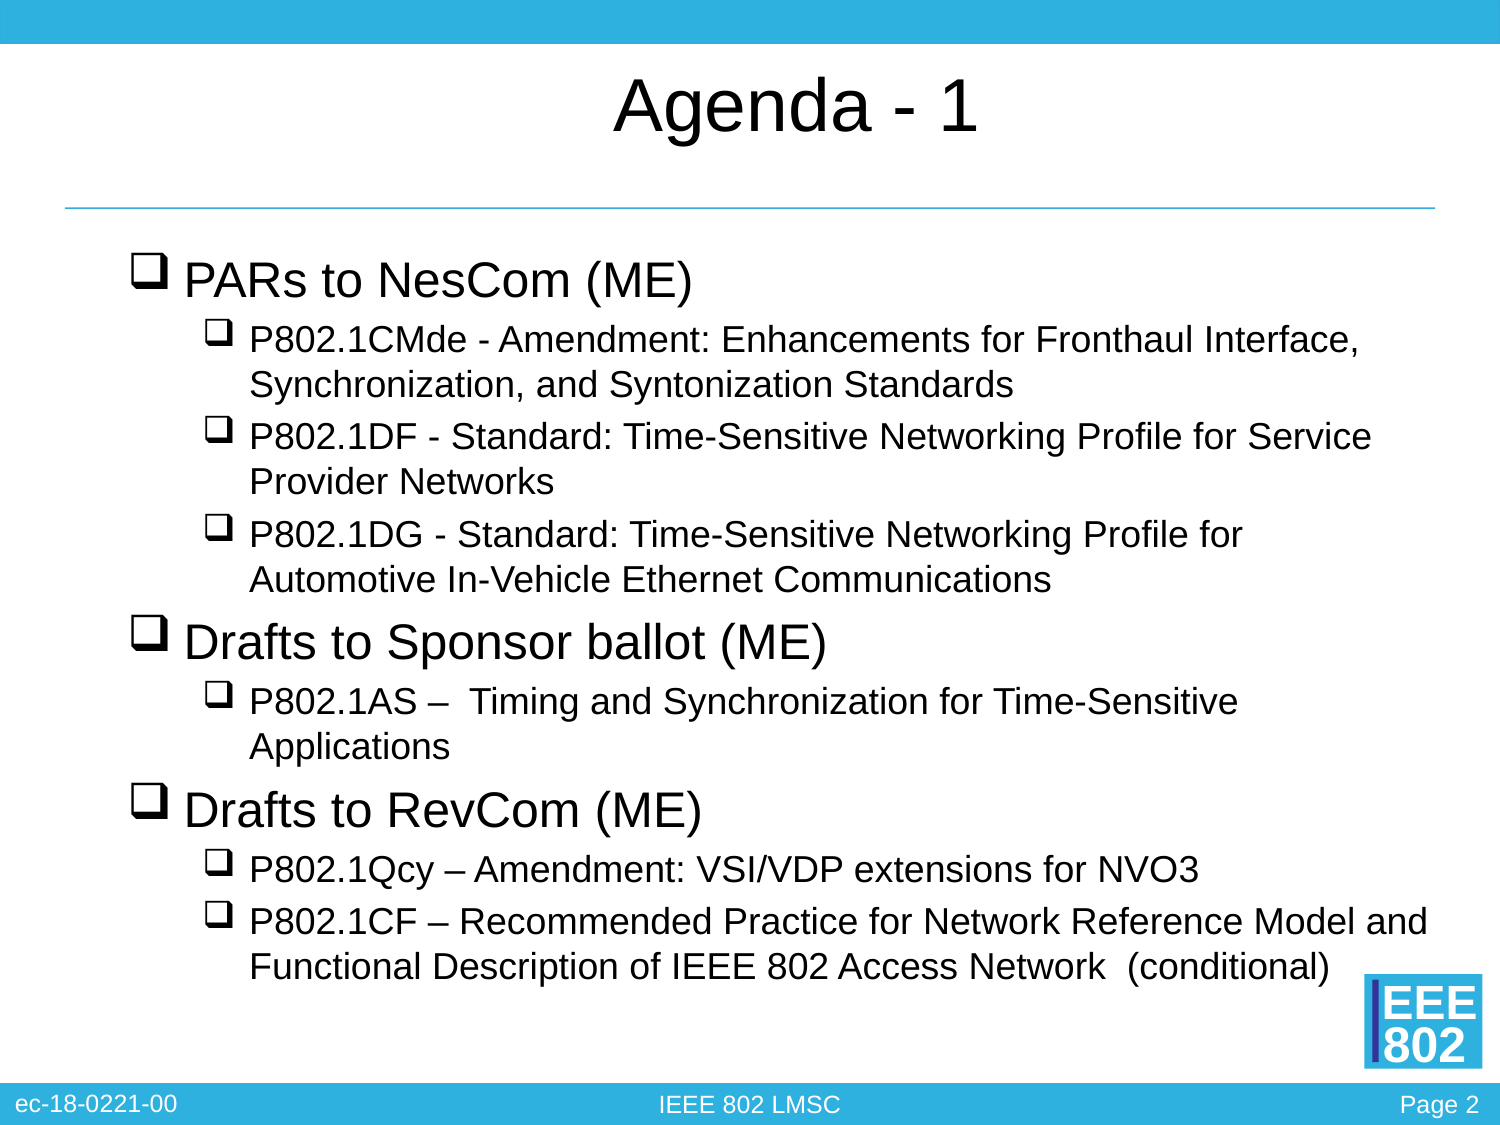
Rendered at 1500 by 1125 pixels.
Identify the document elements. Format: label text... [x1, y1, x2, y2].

title Agenda - 1 [159, 7, 1435, 195]
list PARs to NesCom (ME) P802.1CMde - Amendment: Enhancements for Fronthaul Interface, Synchronization, and Syntonization Standards P802.1DF - Standard: Time-Sensitive Networking Profile for Service Provider Networks P802.1DG - Standard: Time-Sensitive Networking Profile for Automotive In-Vehicle Ethernet Communications Drafts to Sponsor ballot (ME) P802.1AS – Timing and Synchronization for Time-Sensitive Applications Drafts to RevCom (ME) P802.1Qcy – Amendment: VSI/VDP extensions for NVO3 P802.1CF – Recommended Practice for Network Reference Model and Functional Description of IEEE 802 Access Network (conditional) [112, 239, 1447, 1125]
